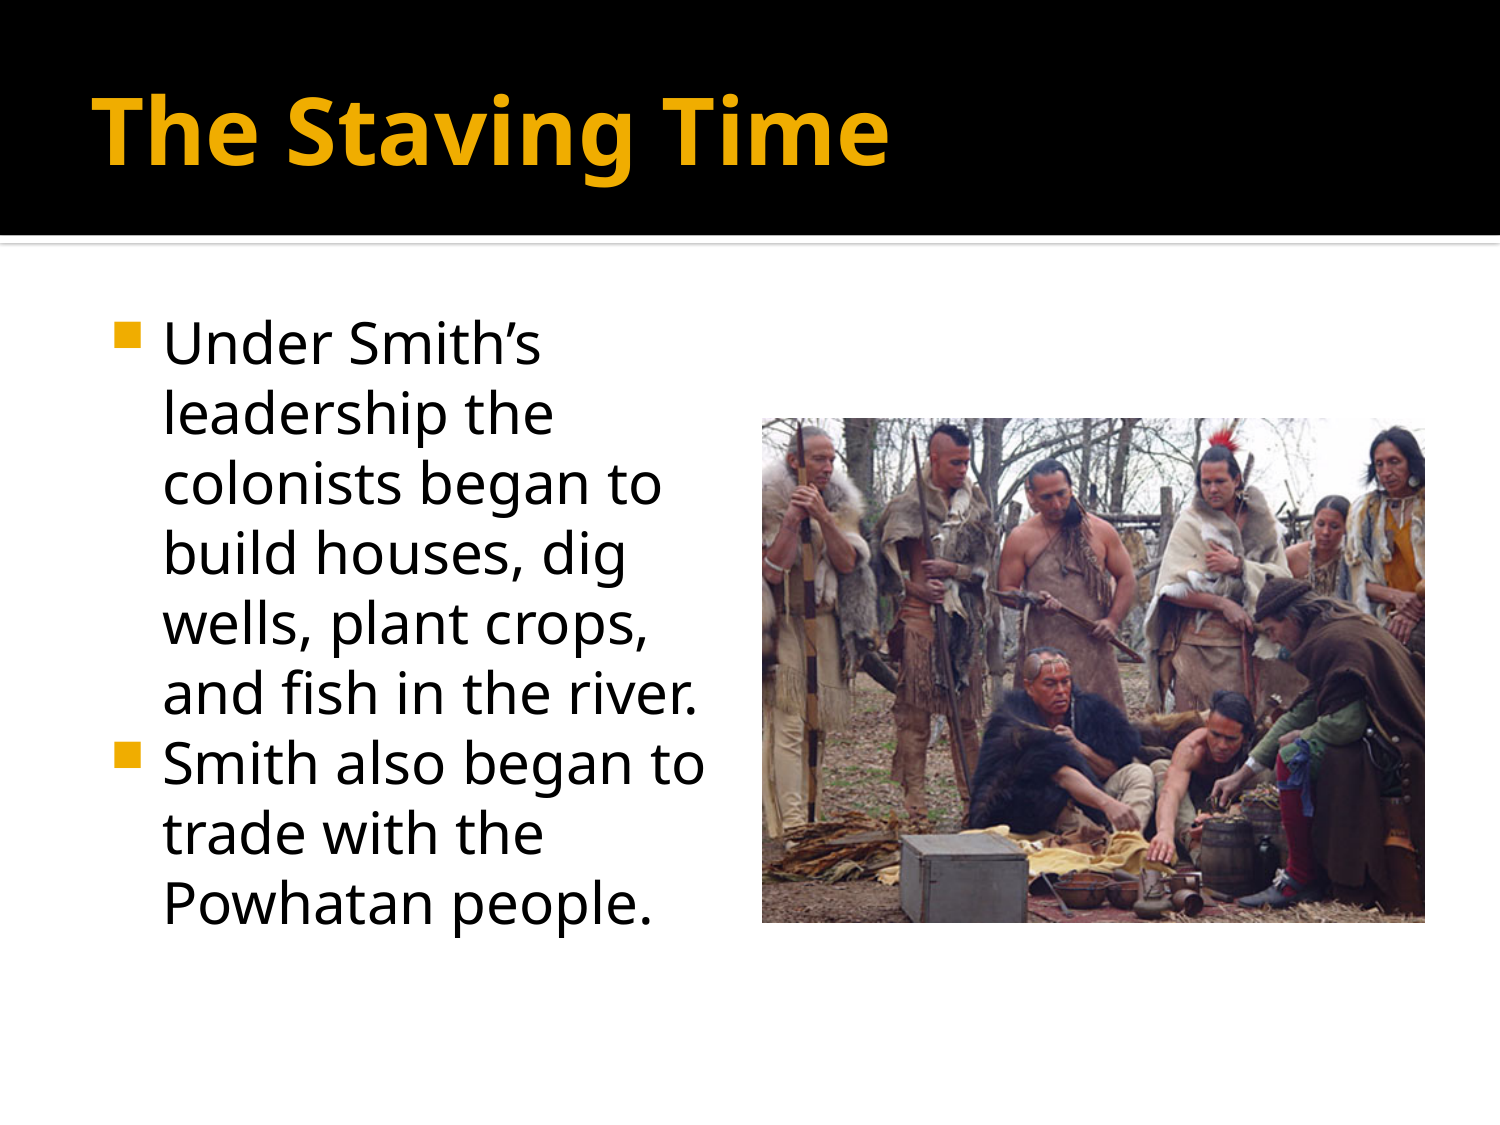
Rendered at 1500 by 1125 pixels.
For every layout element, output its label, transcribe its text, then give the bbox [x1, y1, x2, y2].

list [762, 418, 1425, 923]
list Under Smith’s leadership the colonists began to build houses, dig wells, plant crops, and fish in the river. Smith also began to trade with the Powhatan people. [75, 291, 738, 1050]
title The Staving Time [75, 24, 1425, 231]
